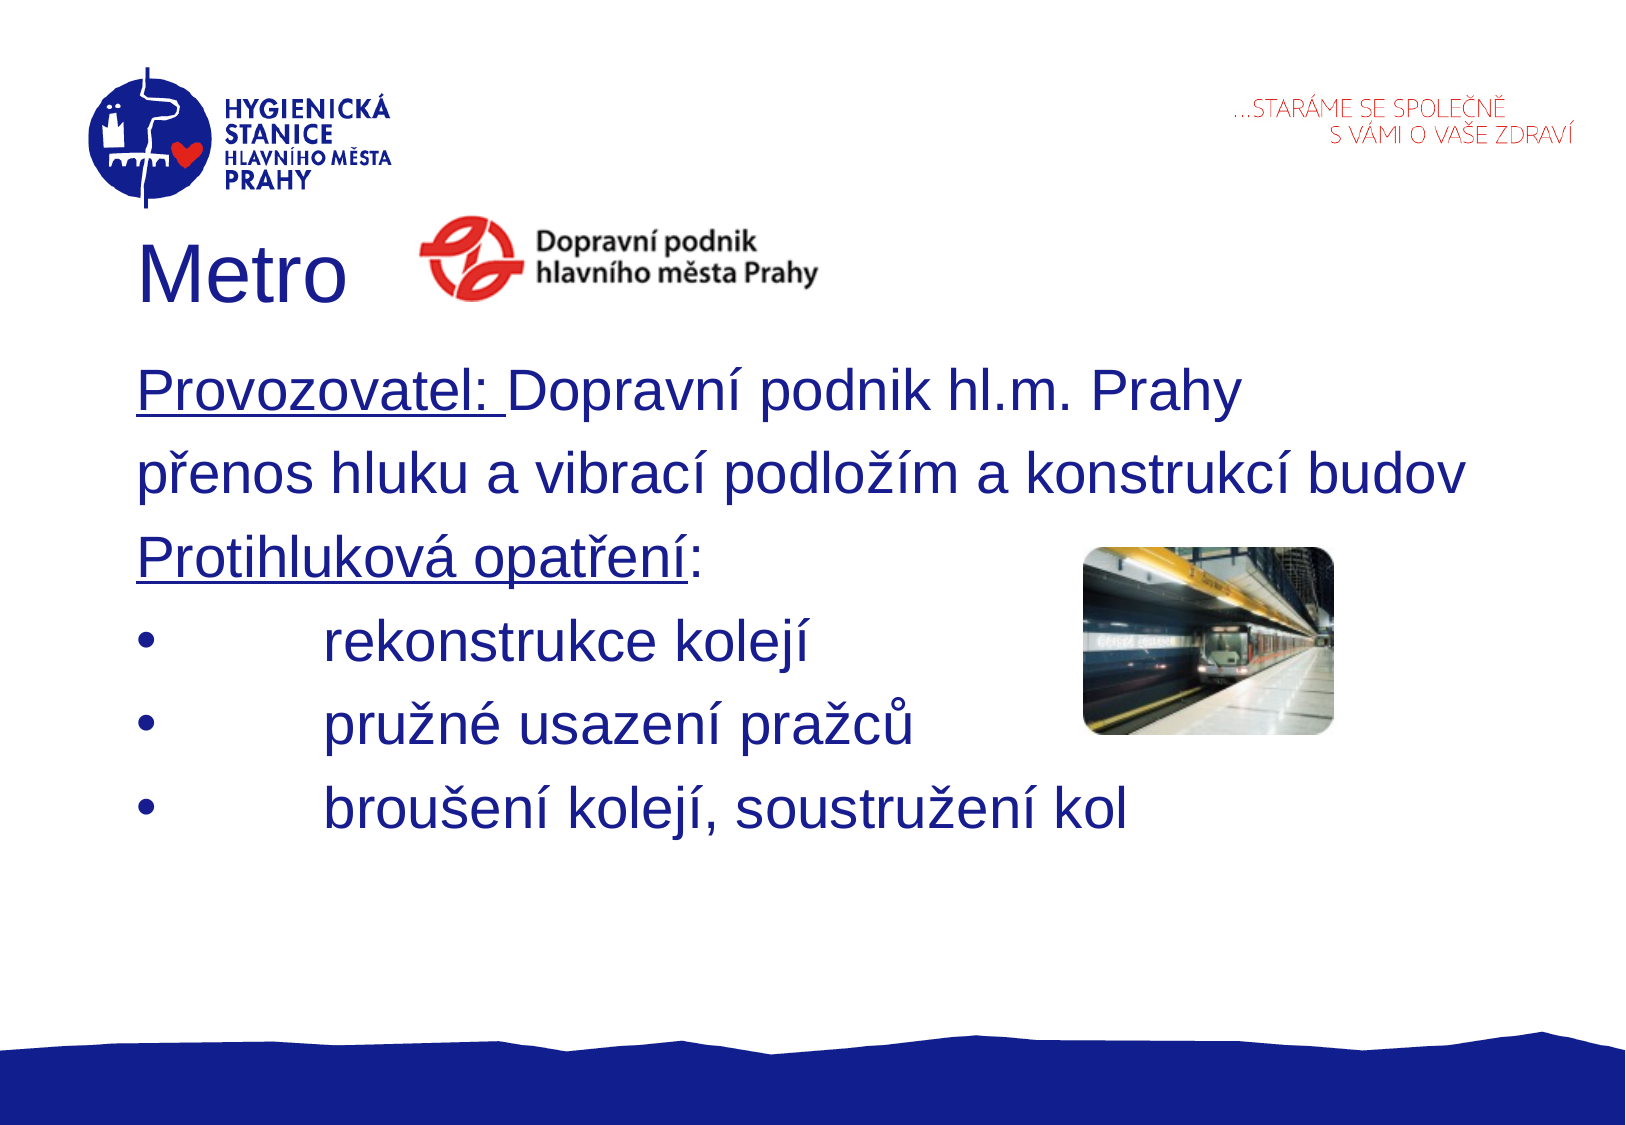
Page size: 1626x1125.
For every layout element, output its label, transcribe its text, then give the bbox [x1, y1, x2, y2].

picture [0, 0, 1626, 1125]
list Provozovatel: Dopravní podnik hl.m. Prahy přenos hluku a vibrací podložím a konstrukcí budov Protihluková opatření: rekonstrukce kolejí pružné usazení pražců broušení kolejí, soustružení kol [121, 352, 1523, 1010]
title Metro [121, 166, 1523, 352]
